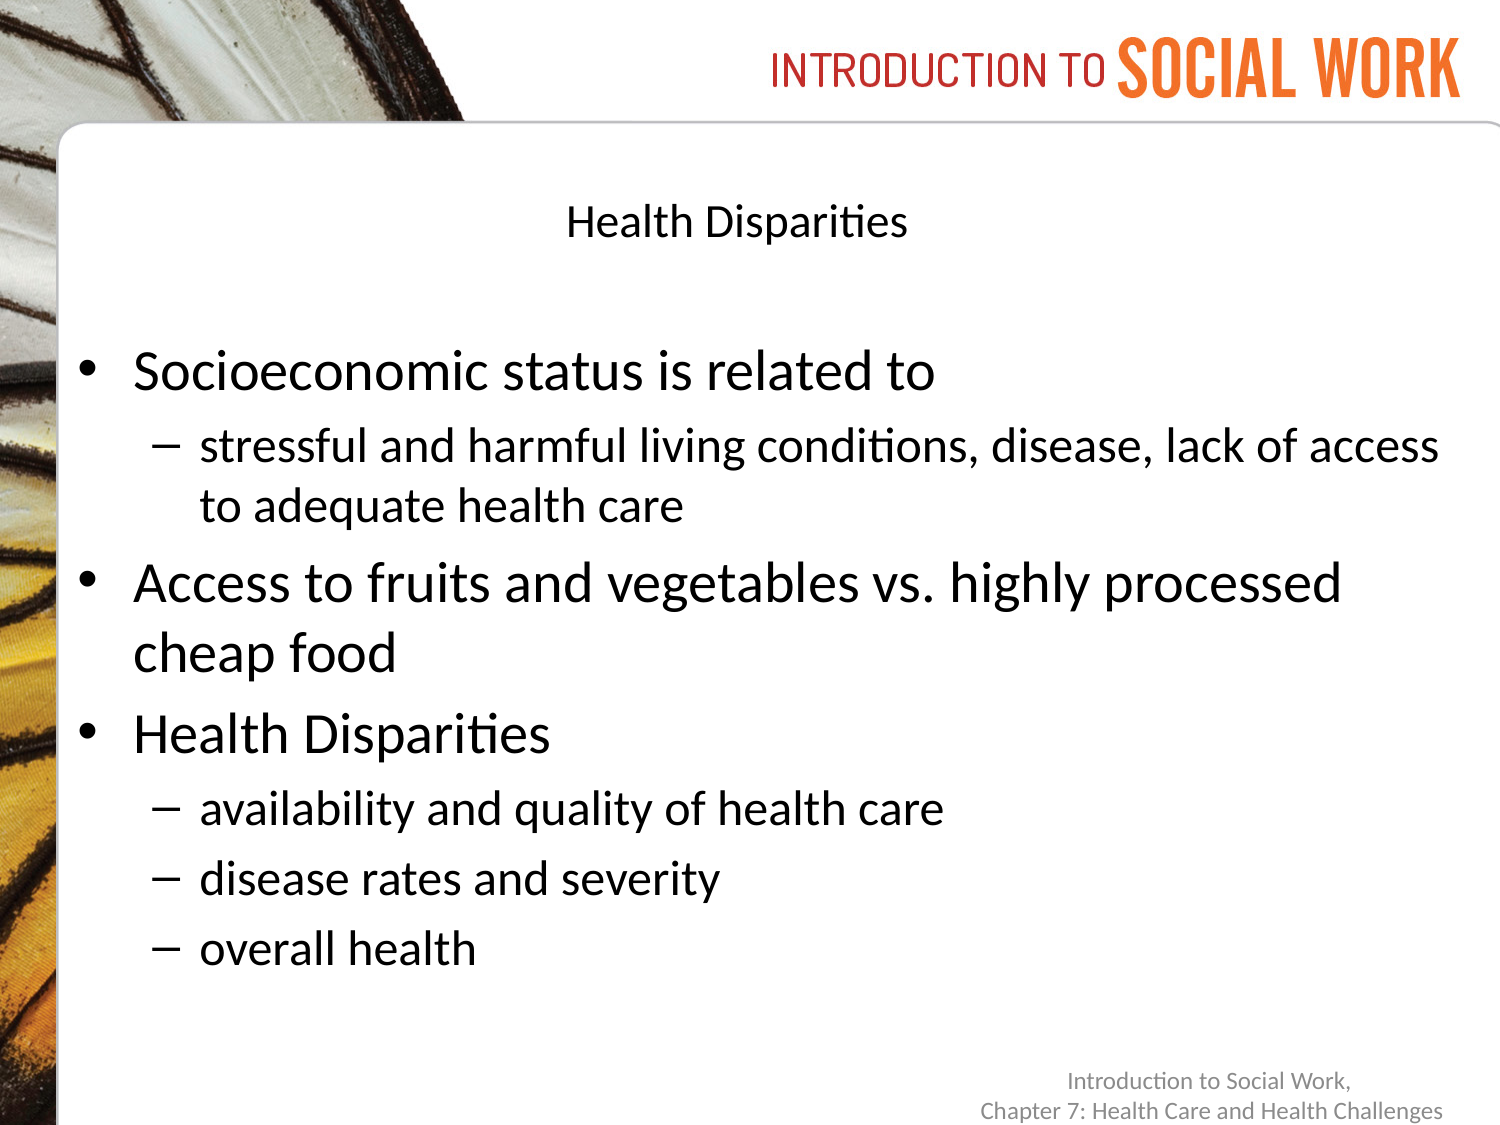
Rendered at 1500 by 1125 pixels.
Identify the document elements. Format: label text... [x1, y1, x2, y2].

title Health Disparities [62, 125, 1413, 313]
footer Introduction to Social Work, Chapter 7: Health Care and Health Challenges [950, 1065, 1475, 1125]
list Socioeconomic status is related to stressful and harmful living conditions, disease, lack of access to adequate health care Access to fruits and vegetables vs. highly processed cheap food Health Disparities availability and quality of health care disease rates and severity overall health [62, 324, 1500, 1050]
picture [0, 0, 1500, 1125]
